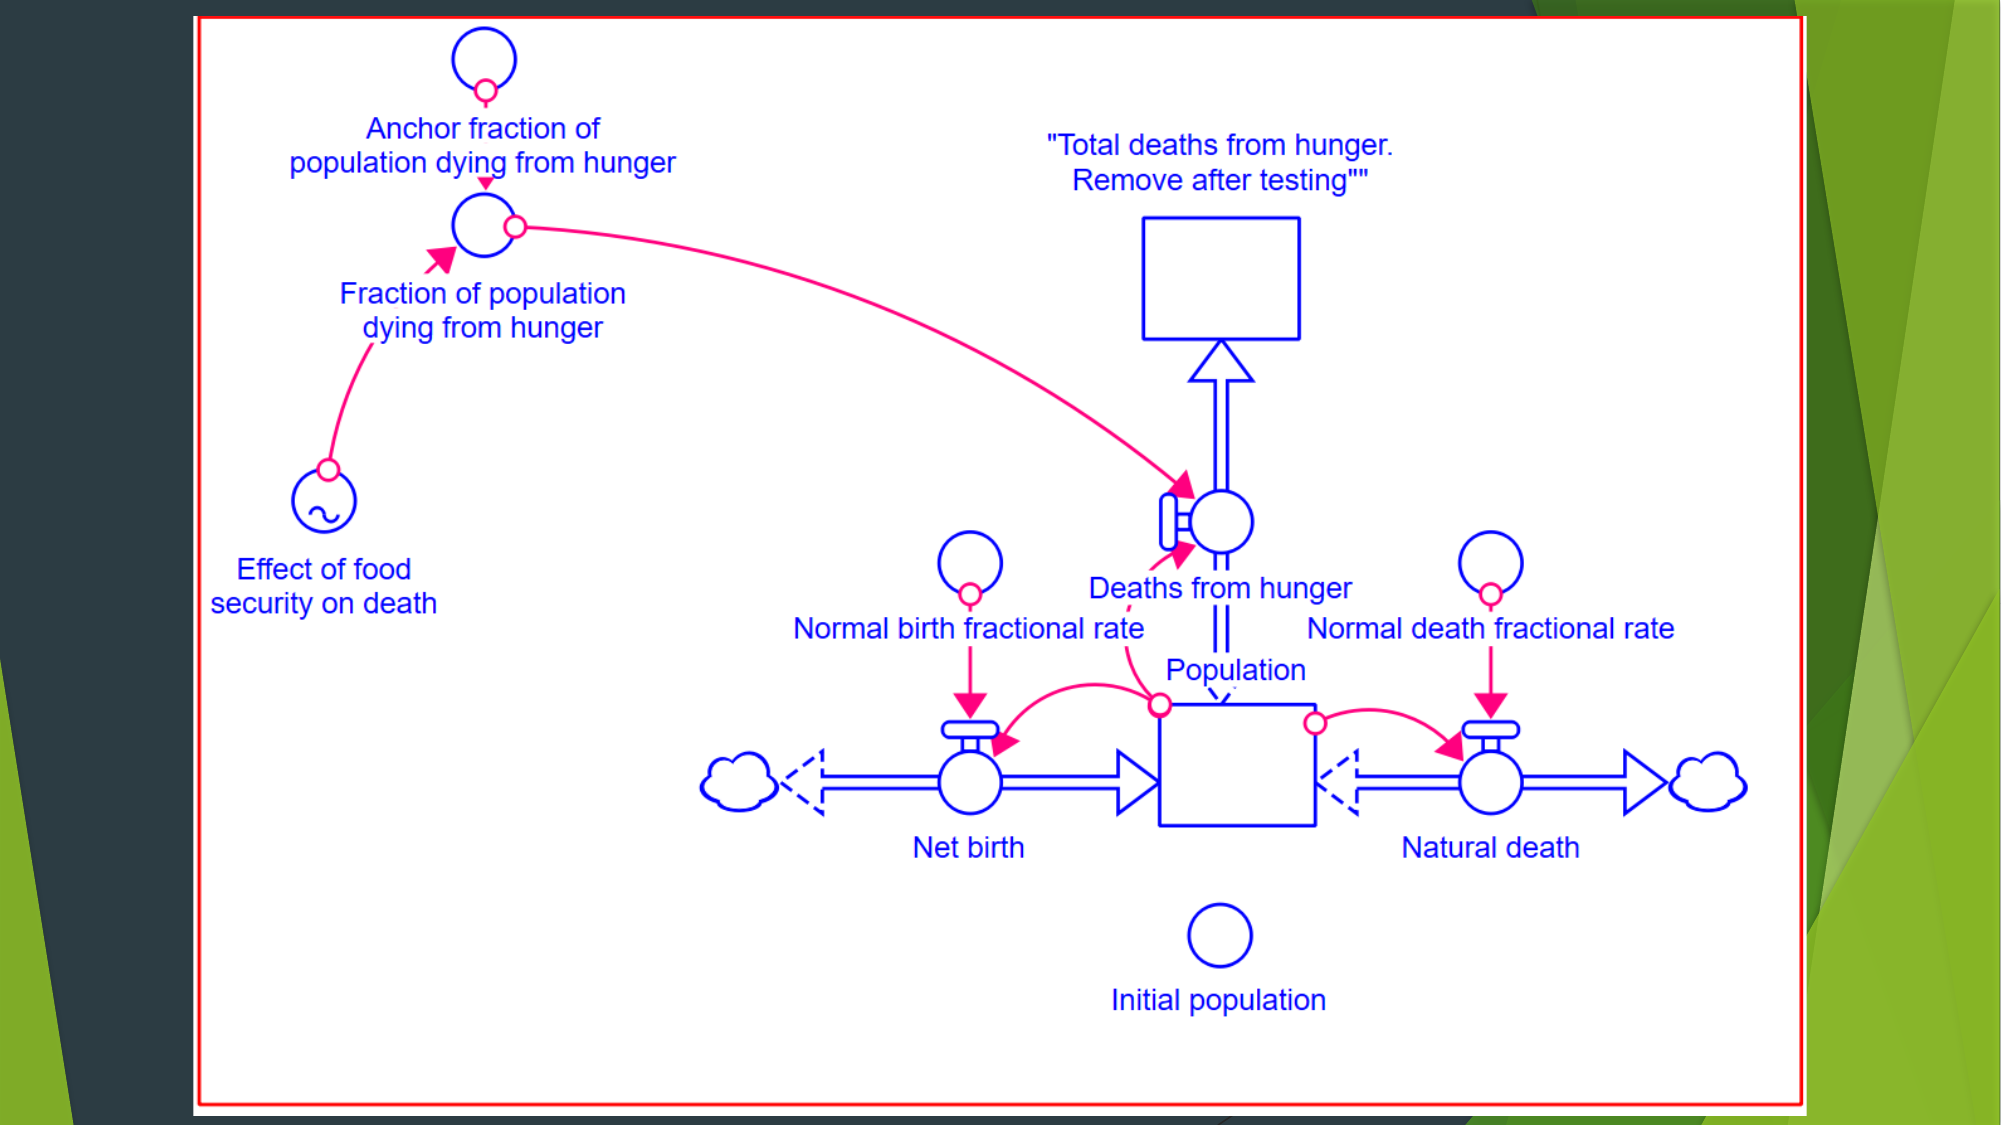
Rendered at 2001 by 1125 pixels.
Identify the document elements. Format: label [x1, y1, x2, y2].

picture [192, 16, 1808, 1116]
